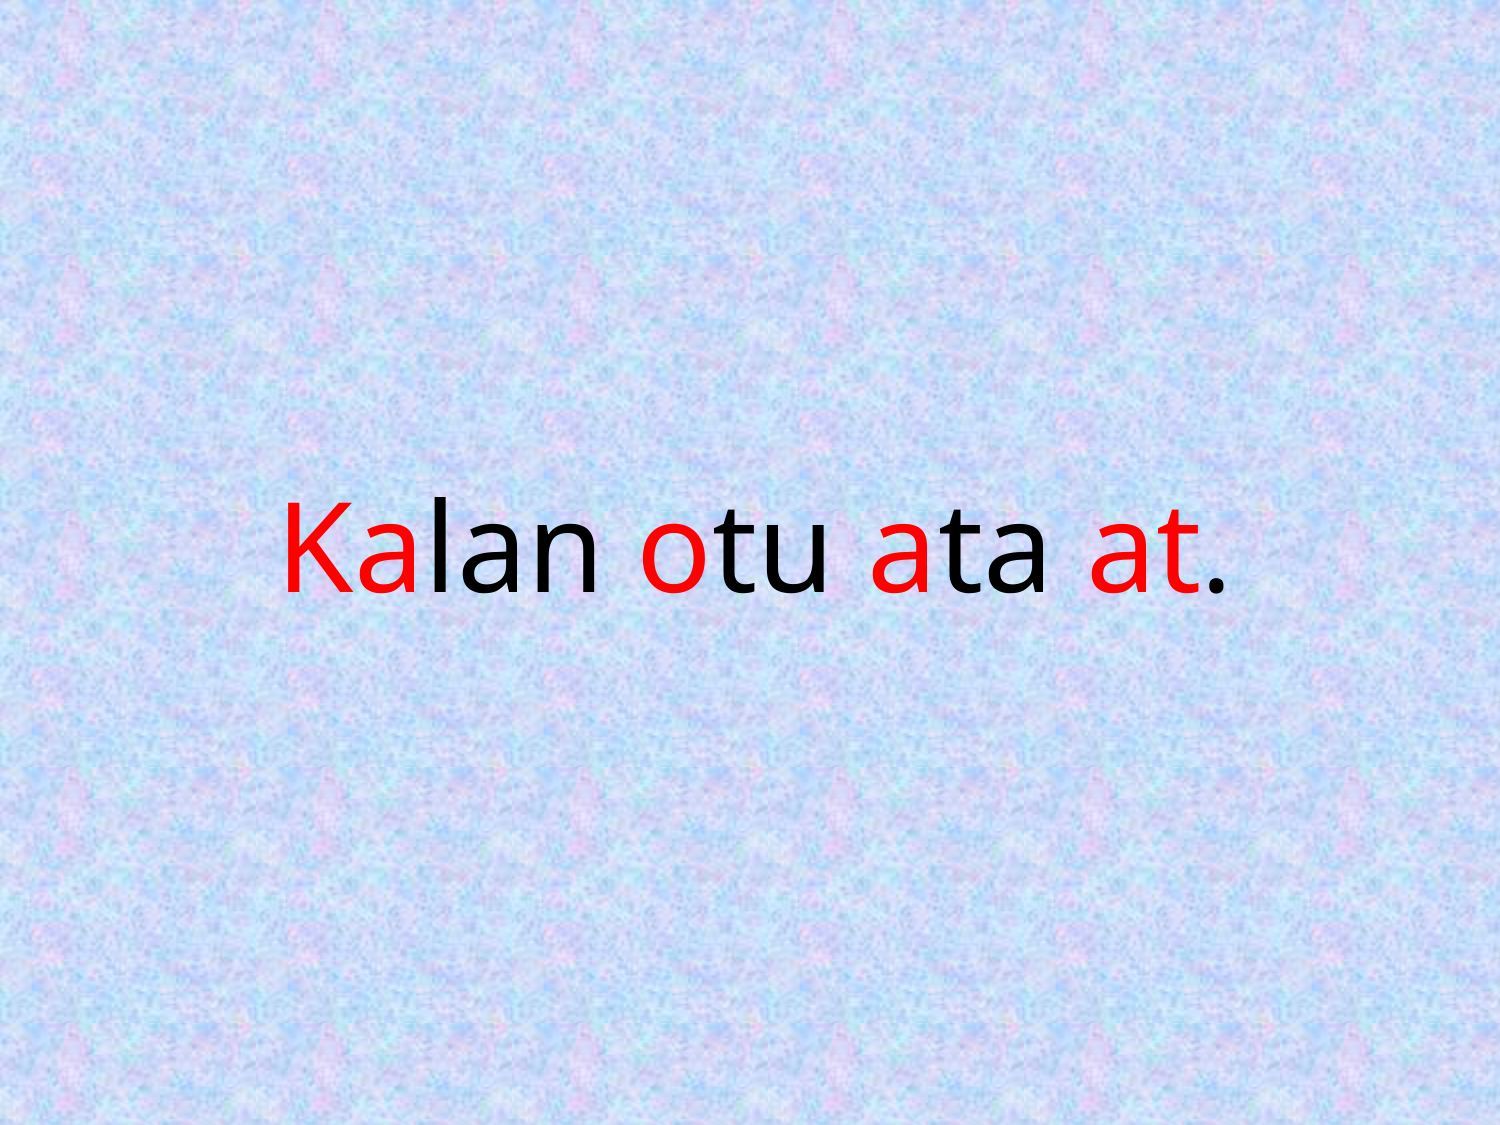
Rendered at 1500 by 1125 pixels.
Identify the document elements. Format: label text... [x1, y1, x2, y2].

picture [0, 0, 1500, 1125]
title Kalan otu ata at. [117, 421, 1393, 663]
